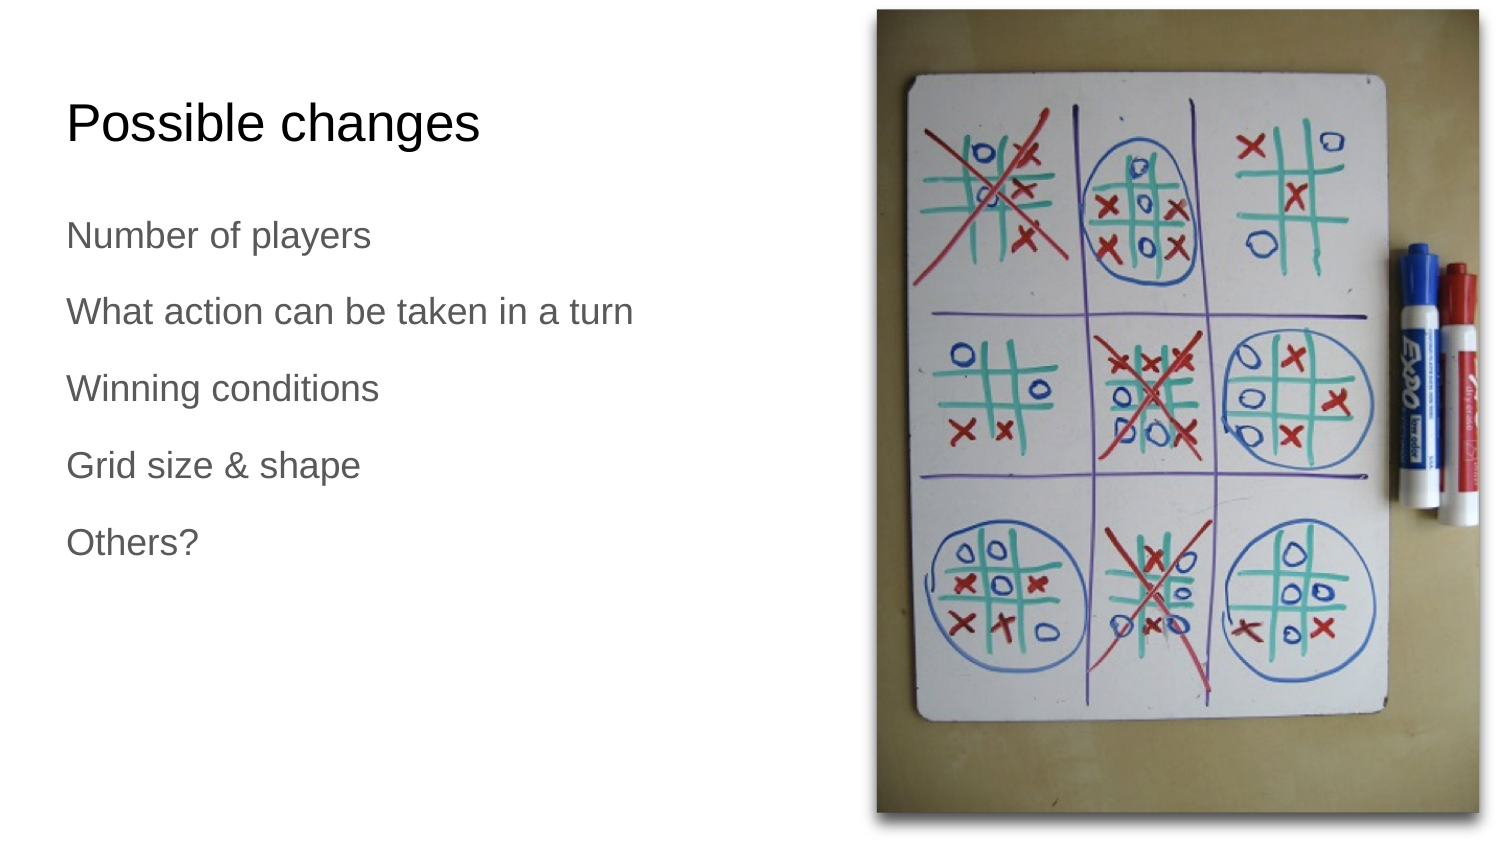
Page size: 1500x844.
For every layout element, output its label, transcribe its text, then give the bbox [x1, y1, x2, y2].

picture [856, 0, 1500, 844]
list Number of players What action can be taken in a turn Winning conditions Grid size & shape Others? [51, 189, 851, 750]
title Possible changes [51, 72, 851, 167]
